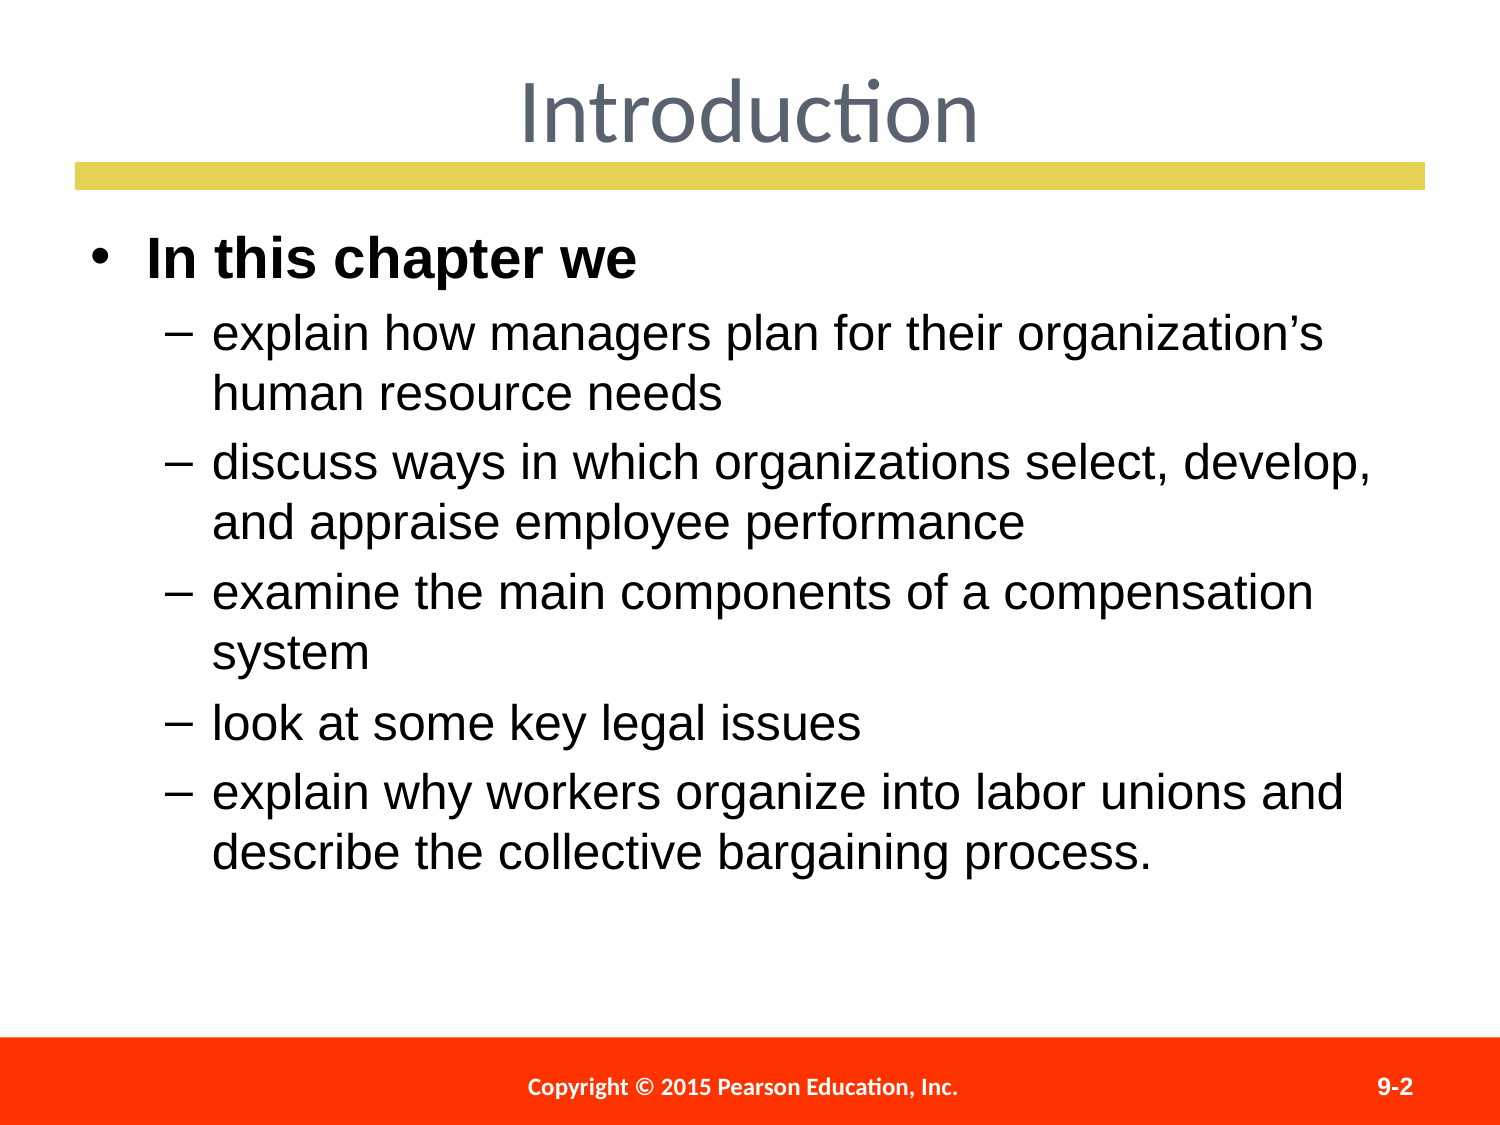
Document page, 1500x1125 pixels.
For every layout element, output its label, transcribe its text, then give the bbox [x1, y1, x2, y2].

title Introduction [74, 12, 1426, 201]
list In this chapter we explain how managers plan for their organization’s human resource needs discuss ways in which organizations select, develop, and appraise employee performance examine the main components of a compensation system look at some key legal issues explain why workers organize into labor unions and describe the collective bargaining process. [74, 212, 1426, 1006]
